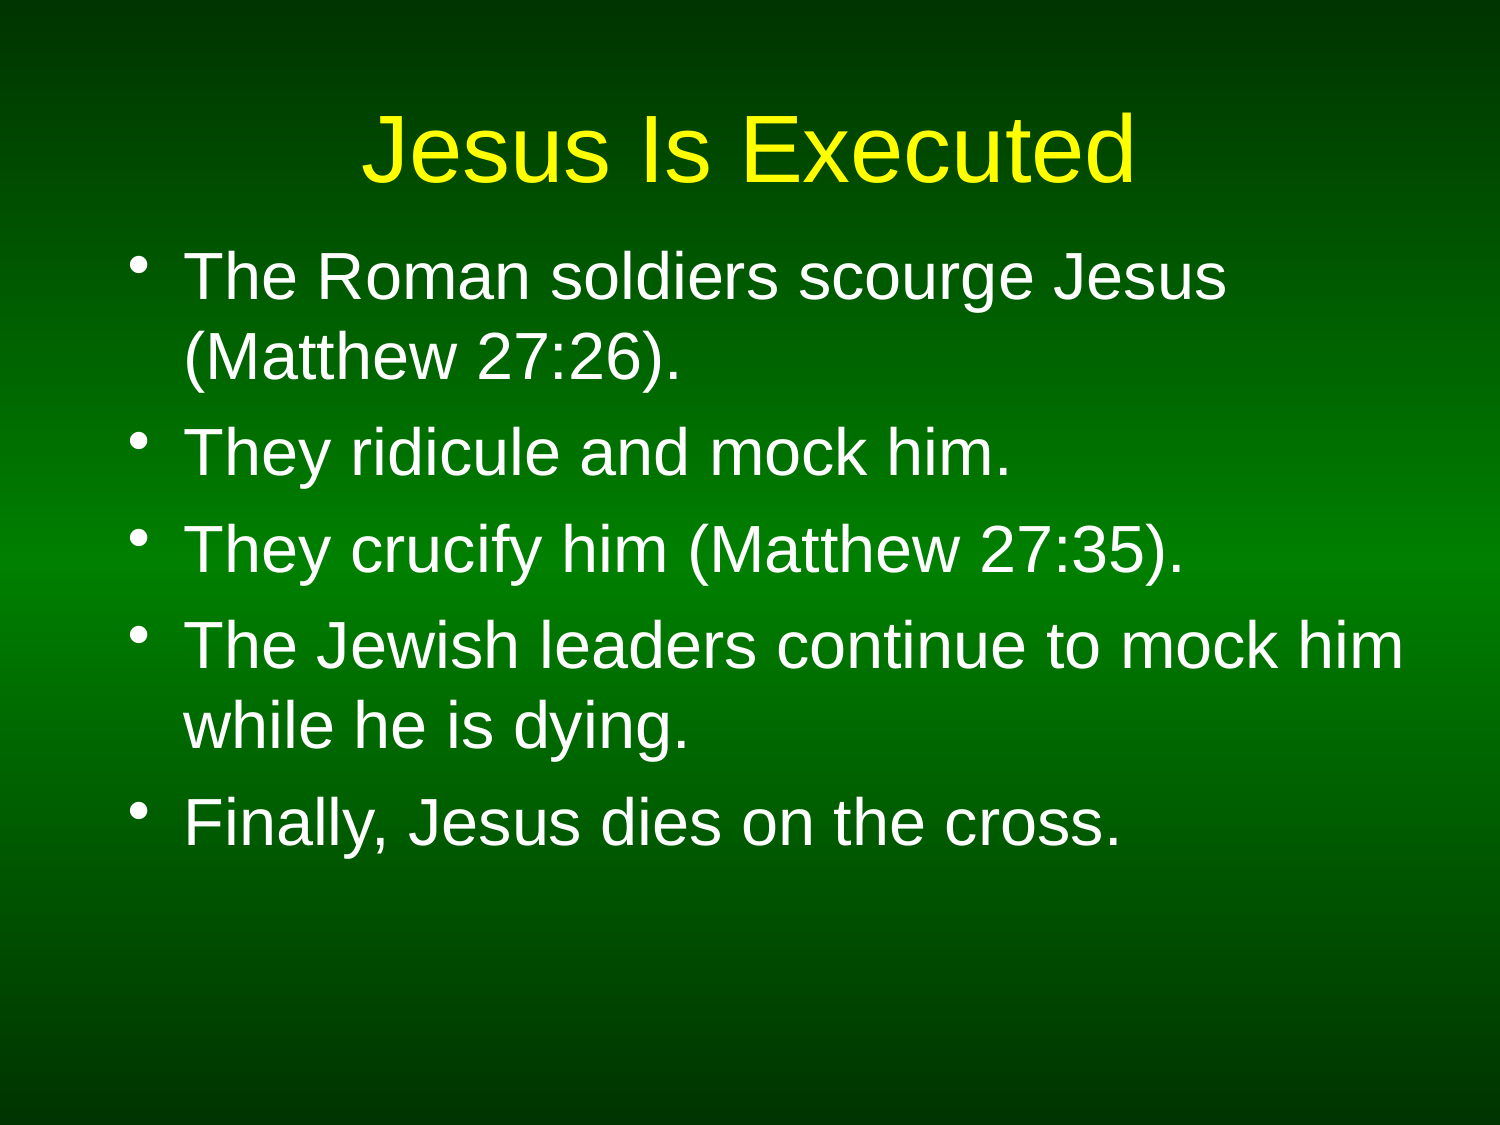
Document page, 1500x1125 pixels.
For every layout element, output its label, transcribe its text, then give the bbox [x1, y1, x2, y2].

title Jesus Is Executed [37, 50, 1463, 238]
list The Roman soldiers scourge Jesus (Matthew 27:26). They ridicule and mock him. They crucify him (Matthew 27:35). The Jewish leaders continue to mock him while he is dying. Finally, Jesus dies on the cross. [112, 224, 1463, 1125]
